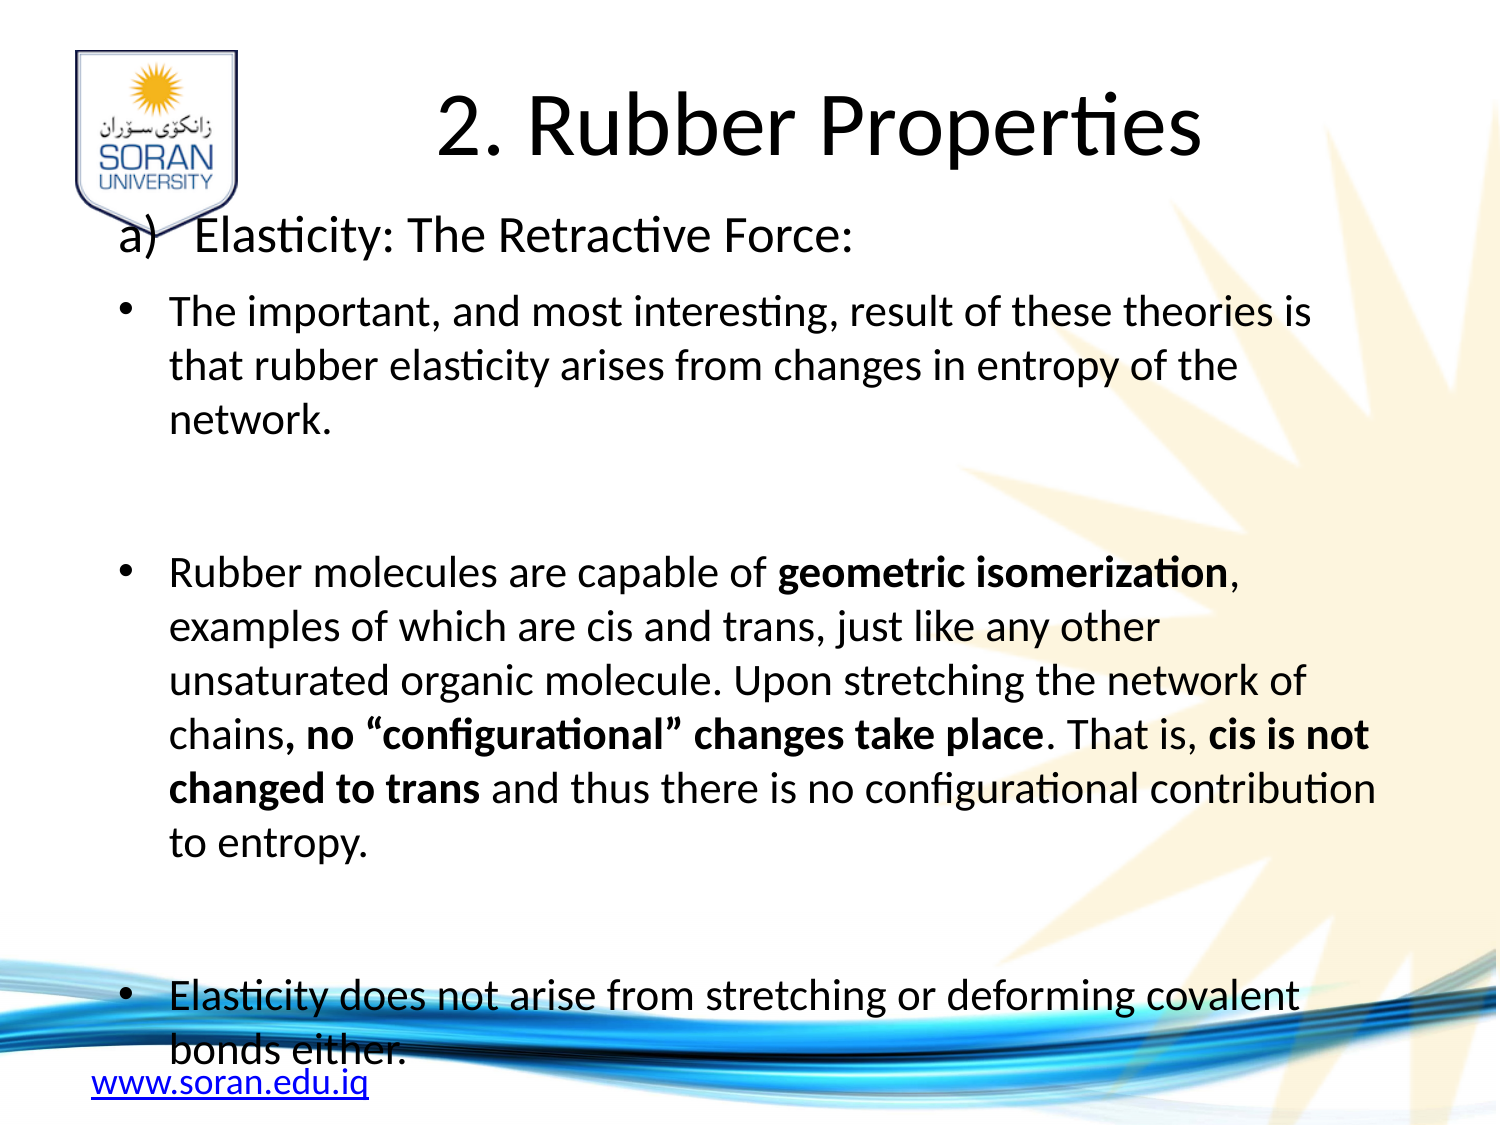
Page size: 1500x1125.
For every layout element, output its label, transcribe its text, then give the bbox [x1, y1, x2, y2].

picture [296, 1082, 305, 1092]
list Elasticity: The Retractive Force: The important, and most interesting, result of these theories is that rubber elasticity arises from changes in entropy of the network. Rubber molecules are capable of geometric isomerization, examples of which are cis and trans, just like any other unsaturated organic molecule. Upon stretching the network of chains, no “configurational” changes take place. That is, cis is not changed to trans and thus there is no configurational contribution to entropy. Elasticity does not arise from stretching or deforming covalent bonds either. [103, 192, 1397, 1082]
picture [0, 99, 1500, 1125]
picture [123, 1082, 128, 1090]
picture [317, 1082, 325, 1092]
picture [150, 1082, 155, 1090]
picture [198, 1082, 208, 1092]
picture [354, 1082, 363, 1092]
picture [75, 50, 103, 238]
title 2. Rubber Properties [103, 45, 1397, 192]
picture [230, 1086, 237, 1092]
